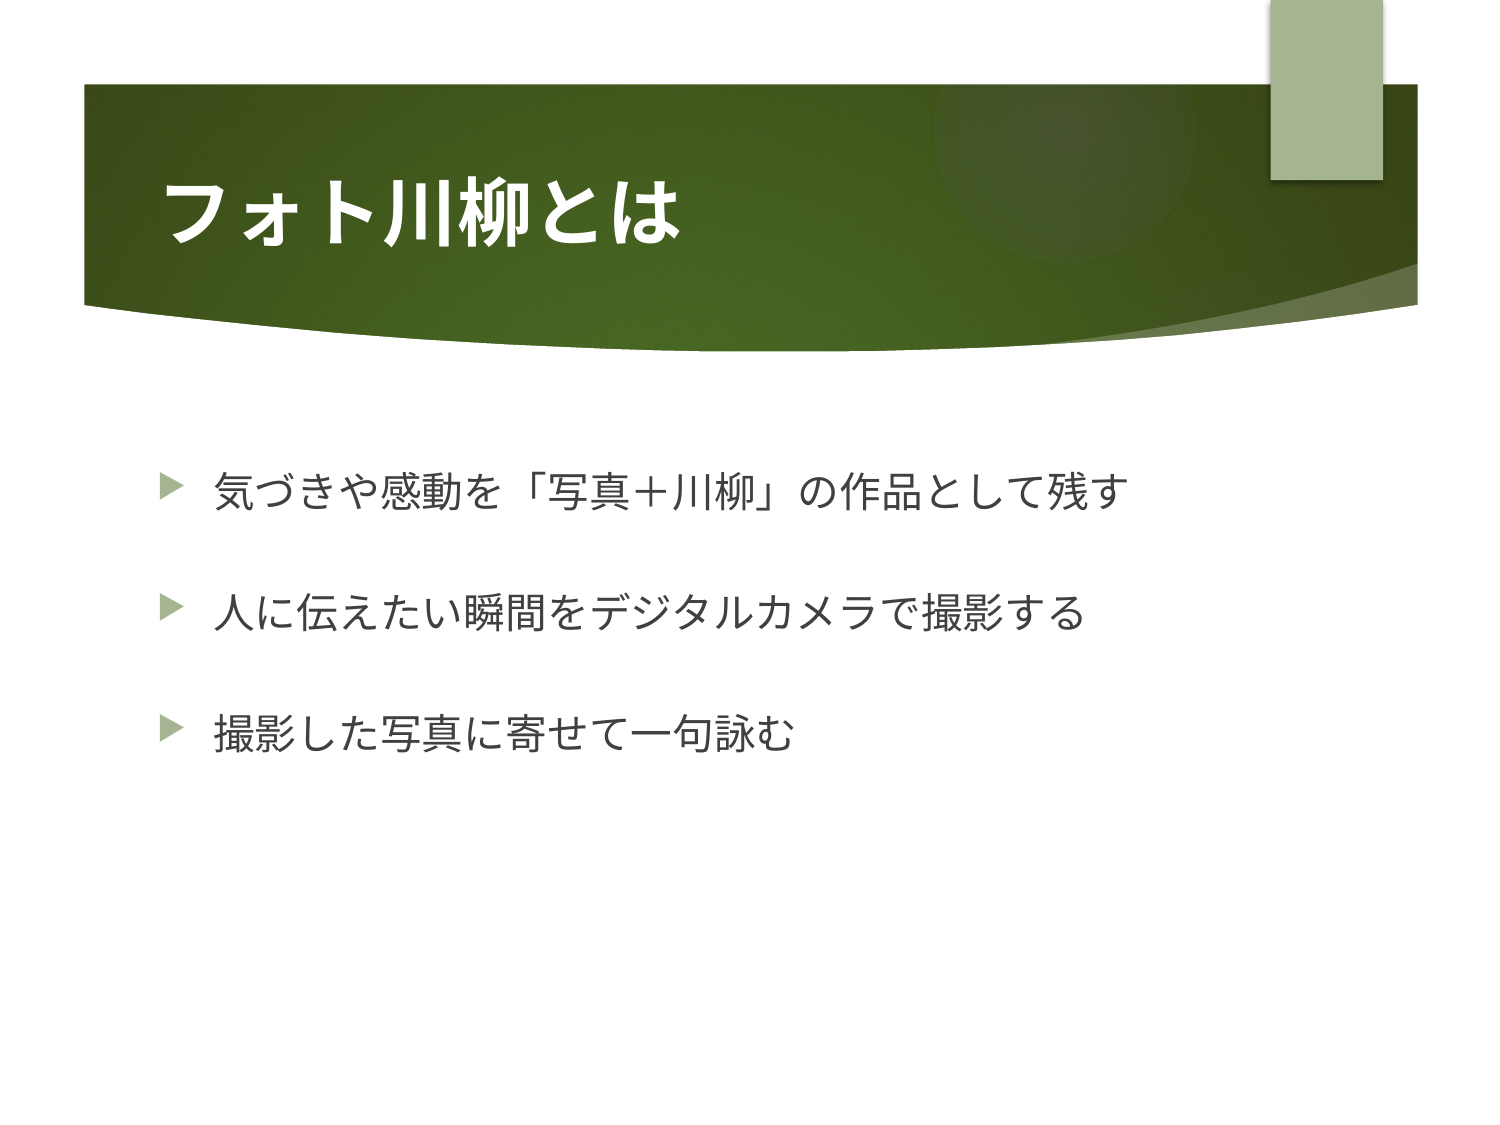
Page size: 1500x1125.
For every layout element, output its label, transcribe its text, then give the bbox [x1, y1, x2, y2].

list 気づきや感動を「写真＋川柳」の作品として残す 人に伝えたい瞬間をデジタルカメラで撮影する 撮影した写真に寄せて一句詠む [141, 408, 1183, 988]
title フォト川柳とは [142, 152, 1183, 269]
